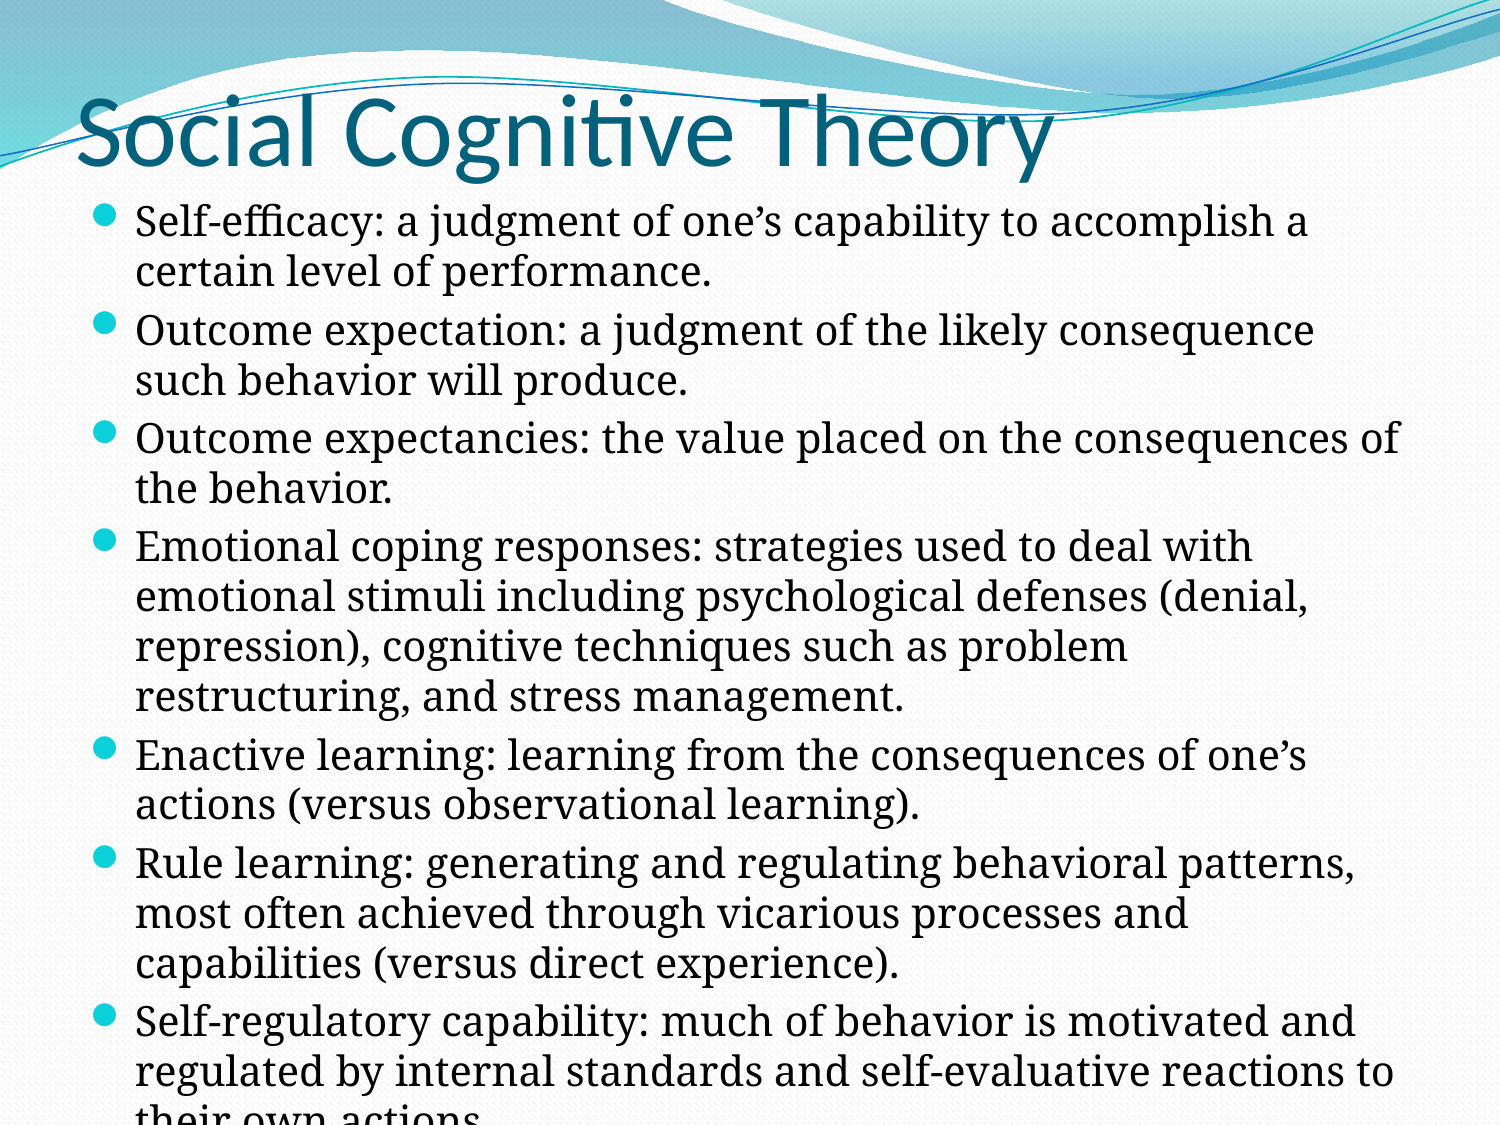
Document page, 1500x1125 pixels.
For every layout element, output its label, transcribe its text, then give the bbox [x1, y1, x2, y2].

title Social Cognitive Theory [75, 0, 1425, 187]
list Self-efficacy: a judgment of one’s capability to accomplish a certain level of performance. Outcome expectation: a judgment of the likely consequence such behavior will produce. Outcome expectancies: the value placed on the consequences of the behavior. Emotional coping responses: strategies used to deal with emotional stimuli including psychological defenses (denial, repression), cognitive techniques such as problem restructuring, and stress management. Enactive learning: learning from the consequences of one’s actions (versus observational learning). Rule learning: generating and regulating behavioral patterns, most often achieved through vicarious processes and capabilities (versus direct experience). Self-regulatory capability: much of behavior is motivated and regulated by internal standards and self-evaluative reactions to their own actions. [75, 187, 1425, 930]
